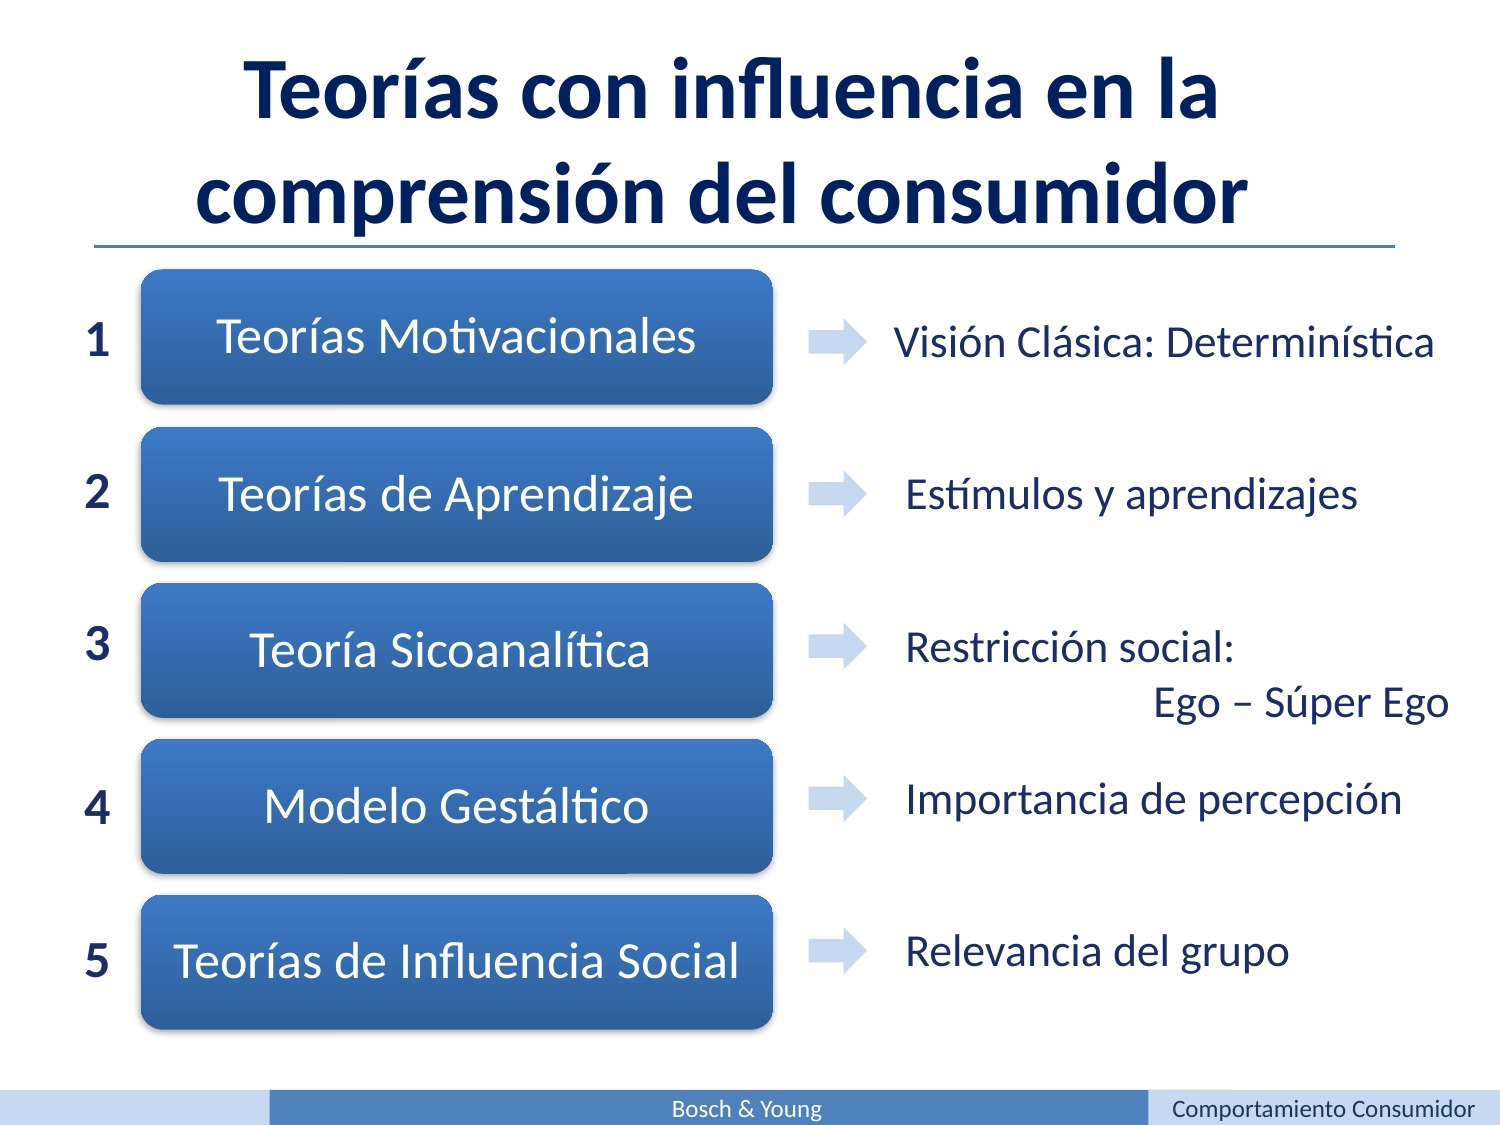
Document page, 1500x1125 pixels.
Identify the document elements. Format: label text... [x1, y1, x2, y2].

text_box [140, 269, 774, 1032]
text_box Visión Clásica: Determinística [878, 304, 1454, 375]
text_box [806, 468, 870, 520]
text_box [806, 316, 870, 368]
text_box Bosch & Young [272, 1088, 1146, 1125]
text_box Relevancia del grupo [890, 913, 1465, 984]
text_box 2 [70, 449, 135, 527]
text_box Importancia de percepción [890, 761, 1465, 832]
text_box Restricción social: Ego – Súper Ego [890, 608, 1465, 734]
text_box [806, 773, 870, 824]
text_box 4 [70, 765, 135, 843]
text_box [806, 620, 870, 672]
text_box 3 [70, 601, 135, 679]
text_box Teorías con influencia en la comprensión del consumidor [46, 23, 1418, 249]
text_box Comportamiento Consumidor [1146, 1088, 1500, 1125]
text_box Estímulos y aprendizajes [890, 456, 1465, 527]
text_box [0, 1088, 272, 1125]
text_box 1 [70, 296, 135, 374]
text_box [806, 925, 870, 977]
text_box 5 [70, 917, 135, 995]
